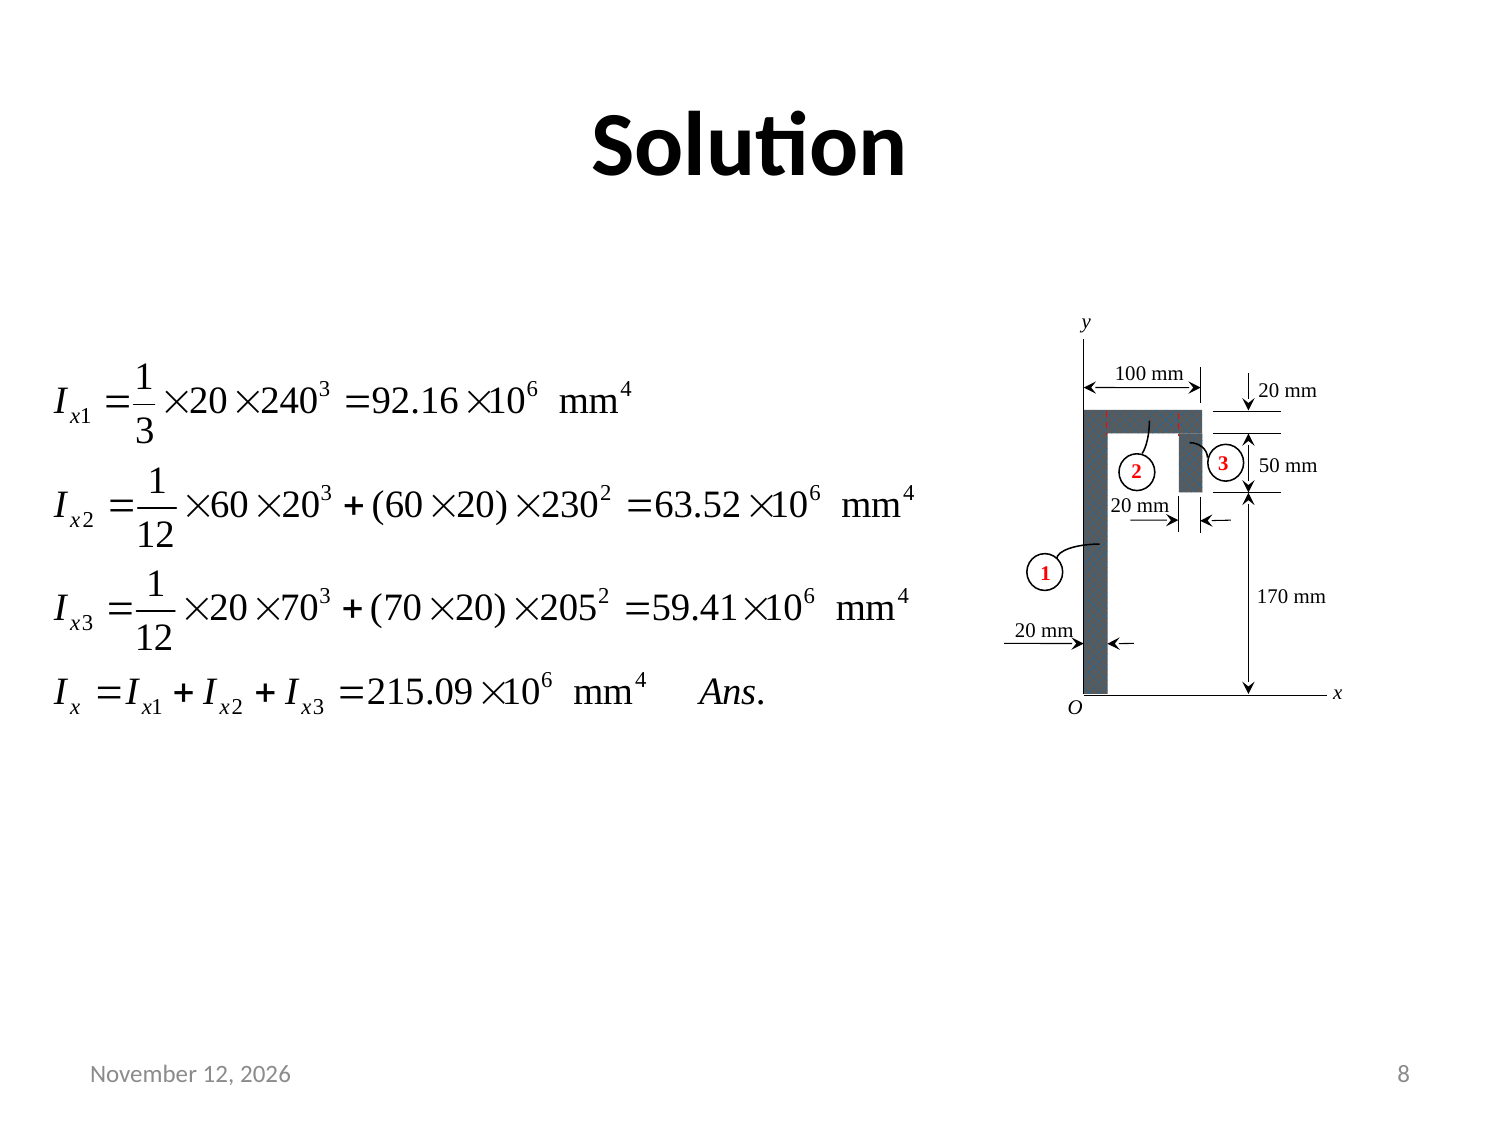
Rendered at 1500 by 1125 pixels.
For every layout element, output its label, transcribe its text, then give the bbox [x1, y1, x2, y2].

title Solution [75, 45, 1425, 233]
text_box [46, 352, 925, 722]
slide_number 8 [1074, 1042, 1425, 1103]
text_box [999, 299, 1387, 722]
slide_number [75, 1042, 425, 1103]
